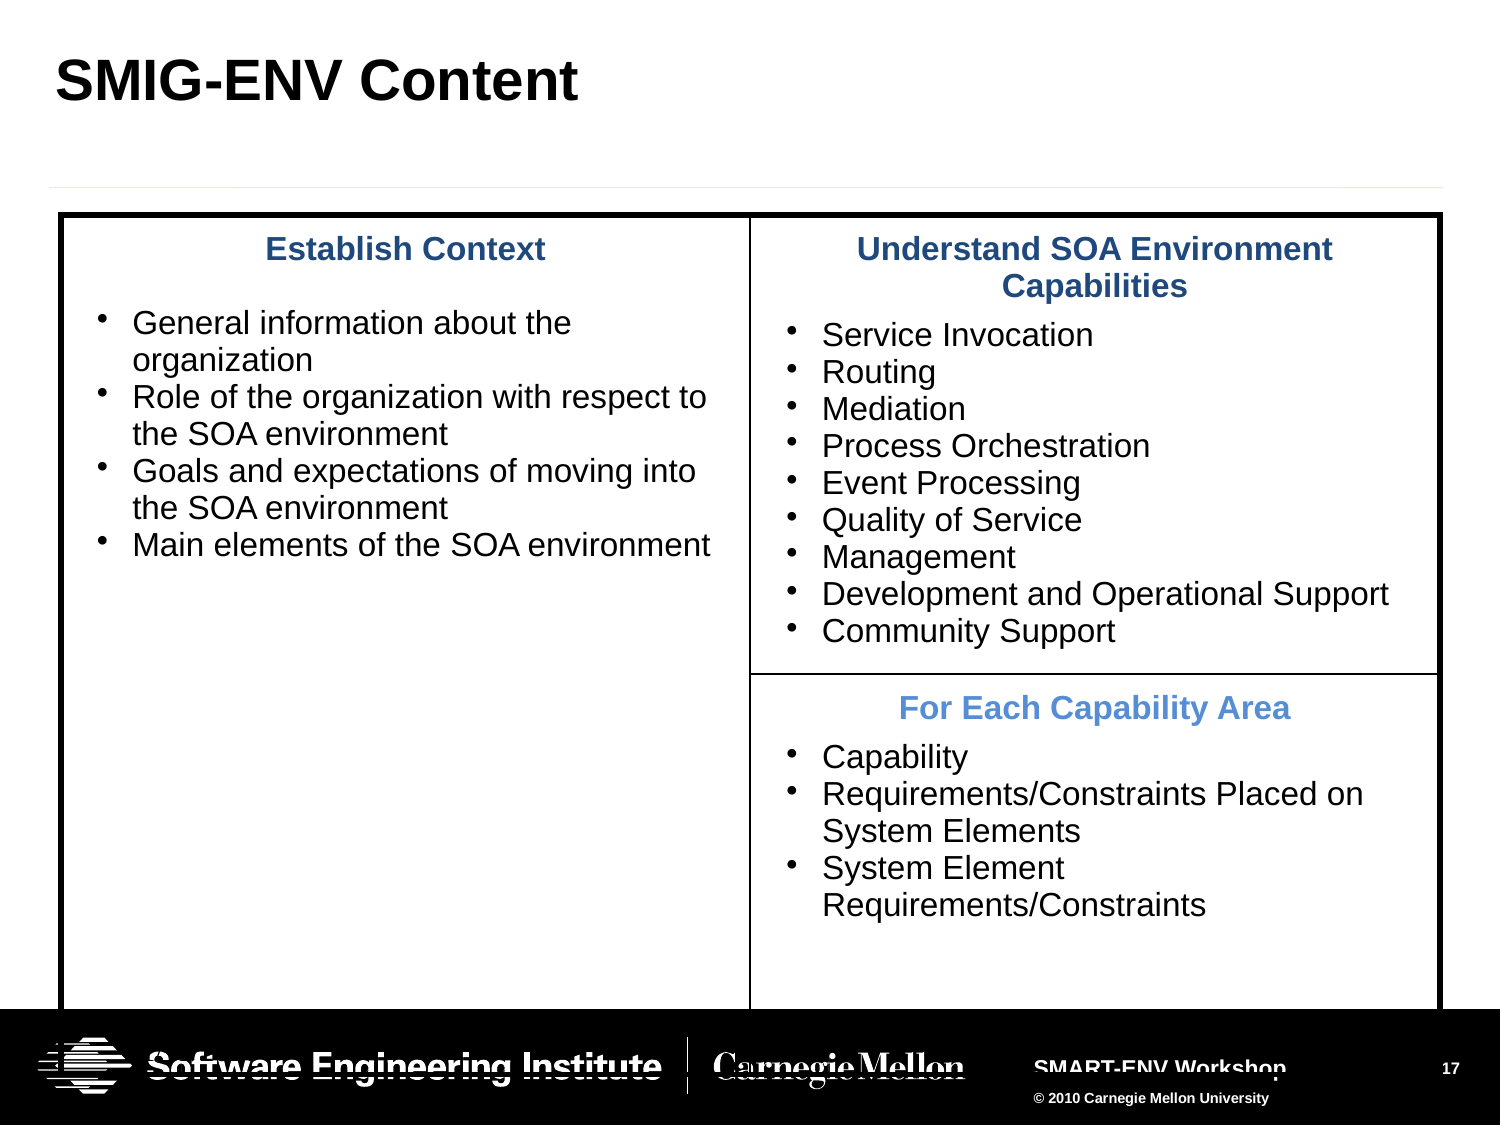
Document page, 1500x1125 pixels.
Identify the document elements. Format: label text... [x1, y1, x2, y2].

title SMIG-ENV Content [55, 49, 1451, 114]
table_cell For Each Capability Area Capability Requirements/Constraints Placed on System Elements System Element Requirements/Constraints [751, 675, 1437, 1072]
table_header Establish Context General information about the organization Role of the organization with respect to the SOA environment Goals and expectations of moving into the SOA environment Main elements of the SOA environment [64, 218, 749, 1072]
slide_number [112, 1024, 426, 1101]
table_header Understand SOA Environment Capabilities Service Invocation Routing Mediation Process Orchestration Event Processing Quality of Service Management Development and Operational Support Community Support [751, 218, 1437, 673]
